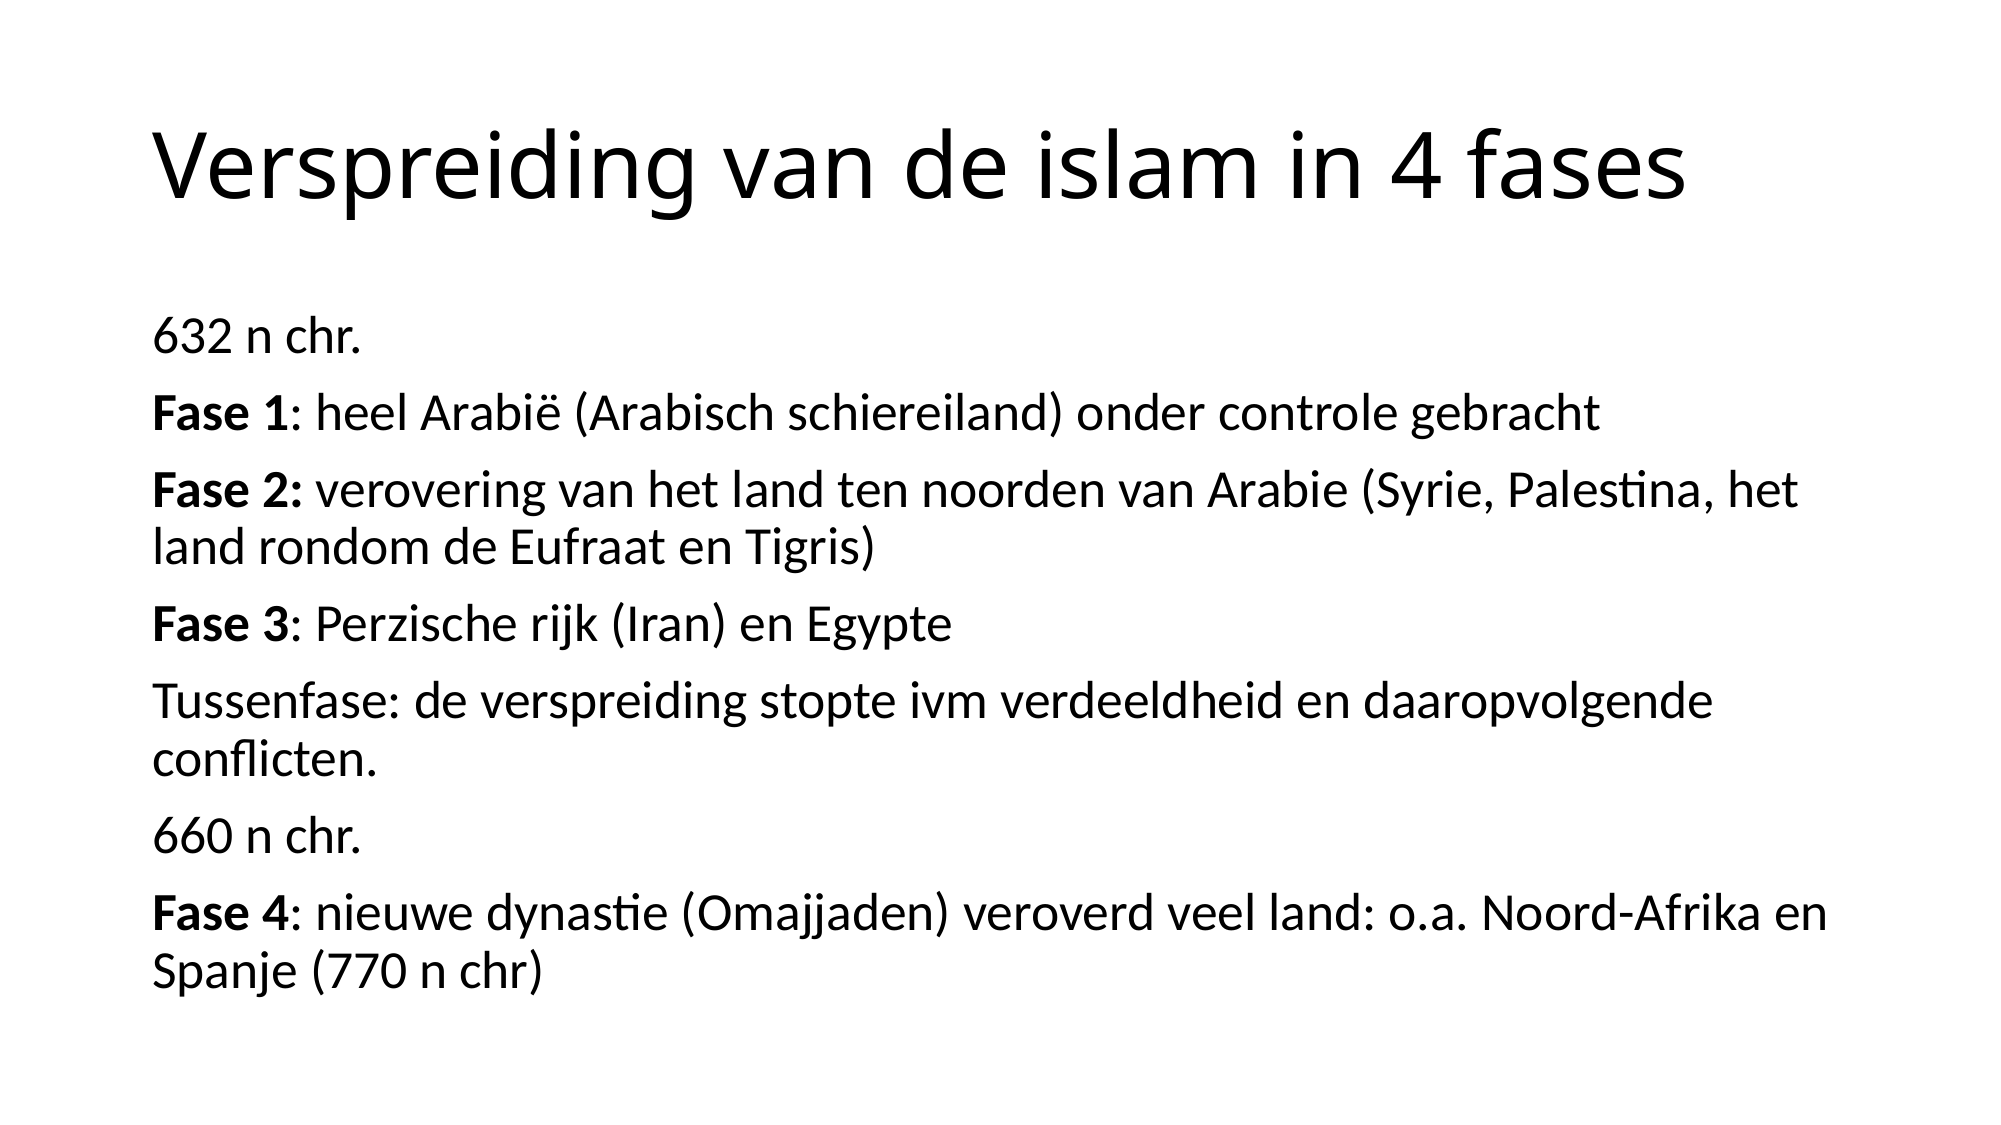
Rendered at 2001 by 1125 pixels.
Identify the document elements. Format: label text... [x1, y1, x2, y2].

title Verspreiding van de islam in 4 fases [137, 59, 1863, 278]
list 632 n chr. Fase 1: heel Arabië (Arabisch schiereiland) onder controle gebracht Fase 2: verovering van het land ten noorden van Arabie (Syrie, Palestina, het land rondom de Eufraat en Tigris) Fase 3: Perzische rijk (Iran) en Egypte Tussenfase: de verspreiding stopte ivm verdeeldheid en daaropvolgende conflicten. 660 n chr. Fase 4: nieuwe dynastie (Omajjaden) veroverd veel land: o.a. Noord-Afrika en Spanje (770 n chr) [137, 299, 1863, 1014]
